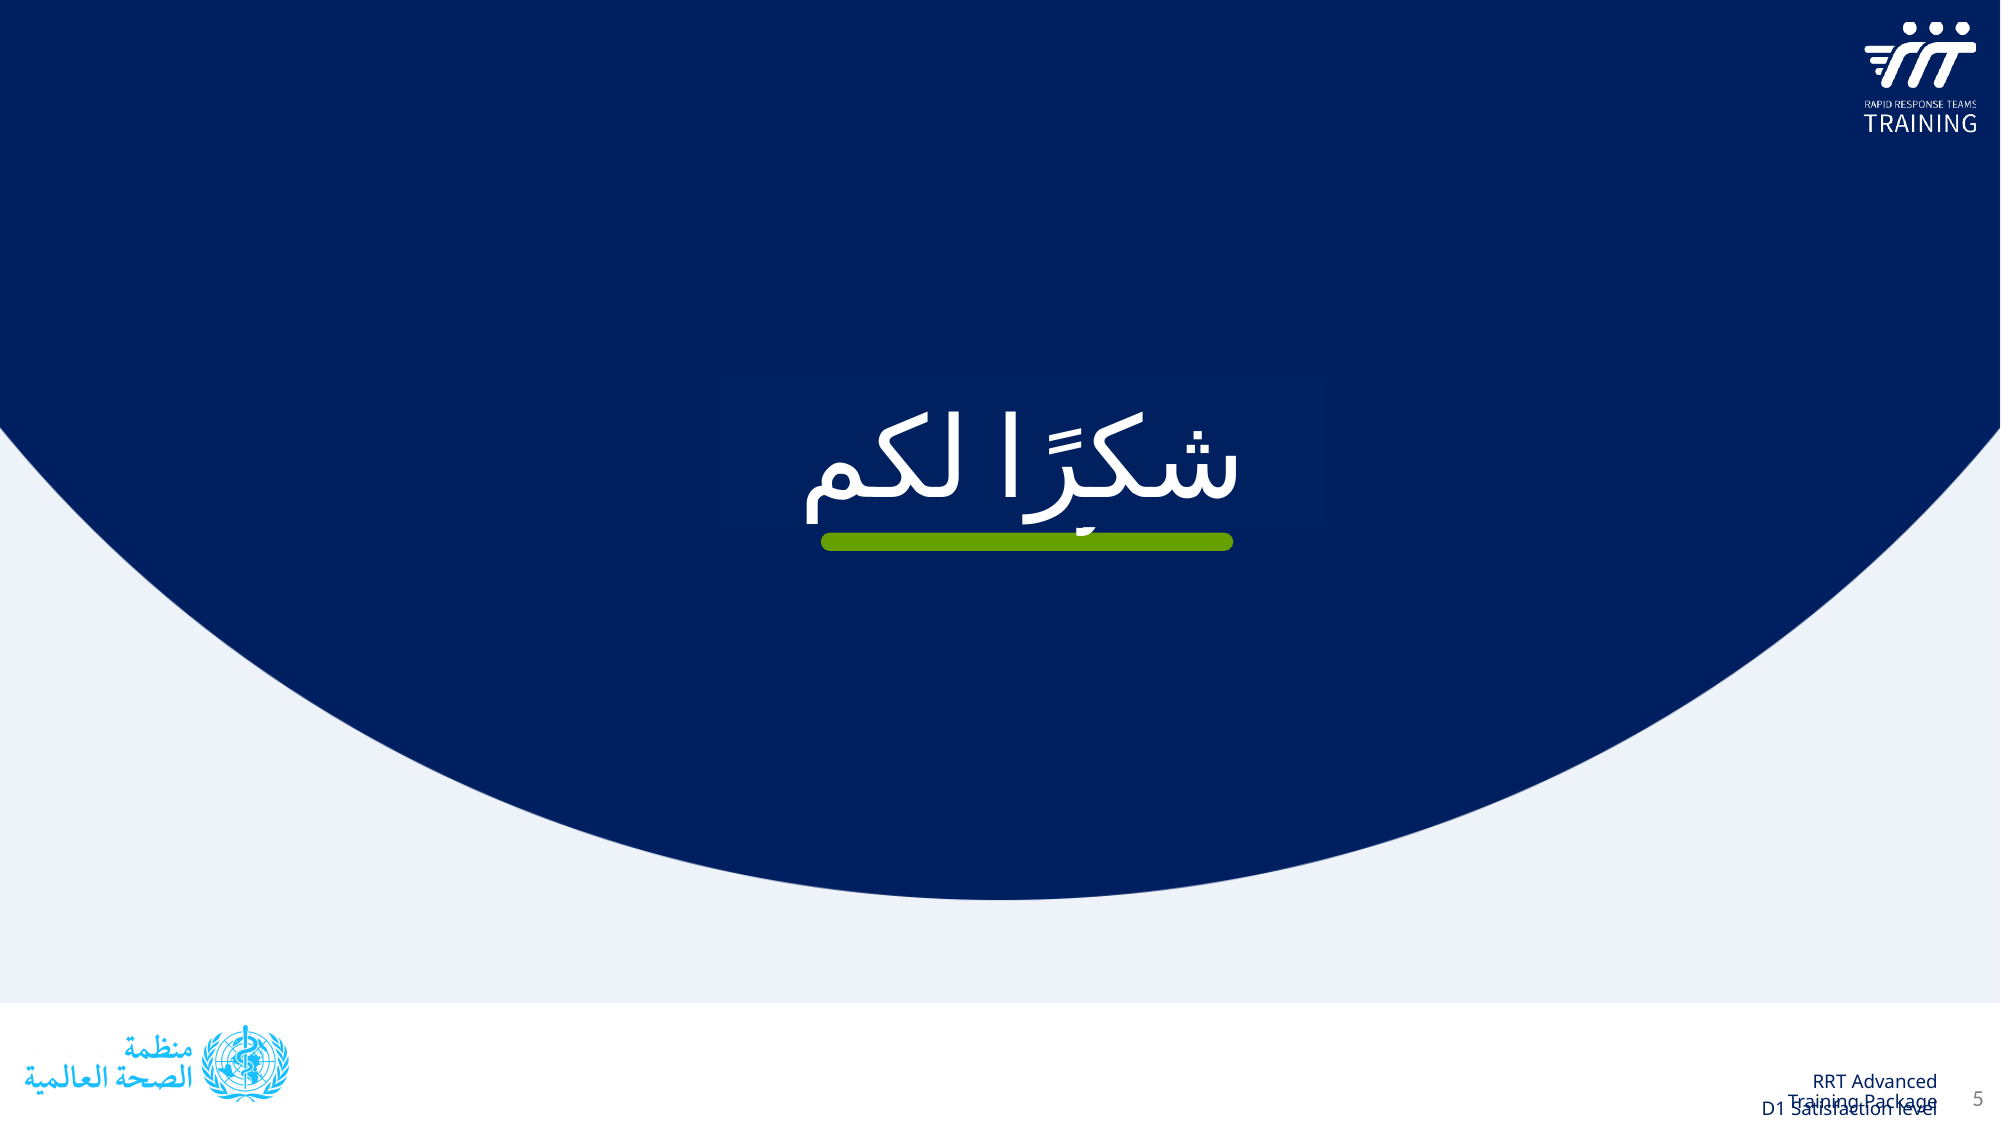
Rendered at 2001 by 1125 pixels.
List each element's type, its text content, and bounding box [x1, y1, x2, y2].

picture [0, 0, 2001, 1003]
text_box شكرًا لكم [718, 377, 1327, 528]
picture [25, 1025, 289, 1102]
